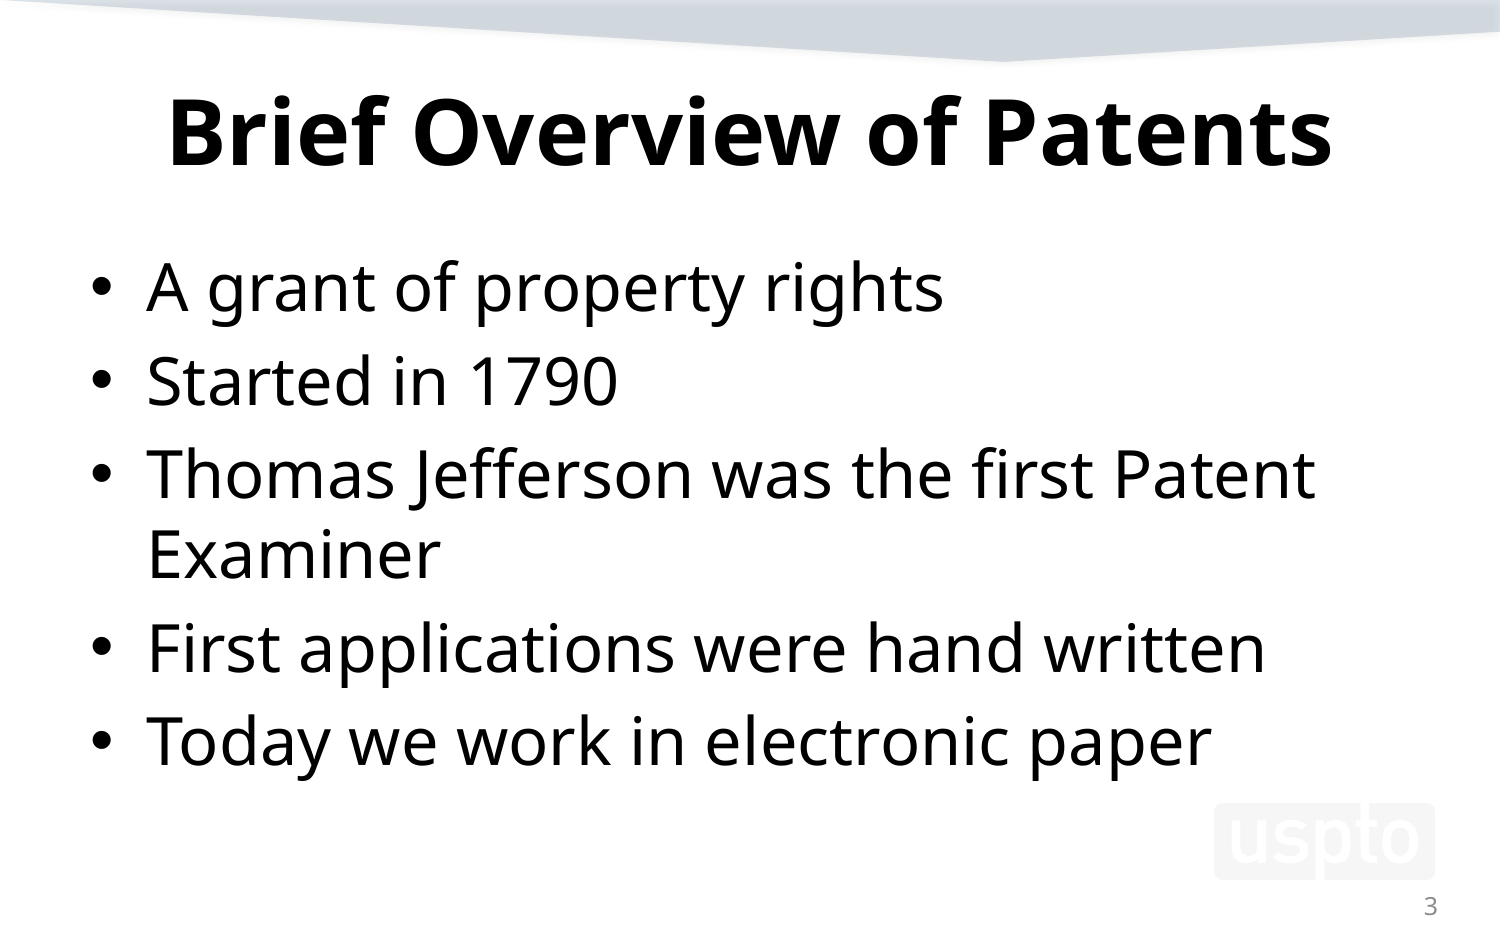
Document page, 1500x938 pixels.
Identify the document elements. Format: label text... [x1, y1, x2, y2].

title Brief Overview of Patents [75, 50, 1425, 207]
list A grant of property rights Started in 1790 Thomas Jefferson was the first Patent Examiner First applications were hand written Today we work in electronic paper [75, 237, 1425, 787]
slide_number 3 [1135, 882, 1454, 933]
